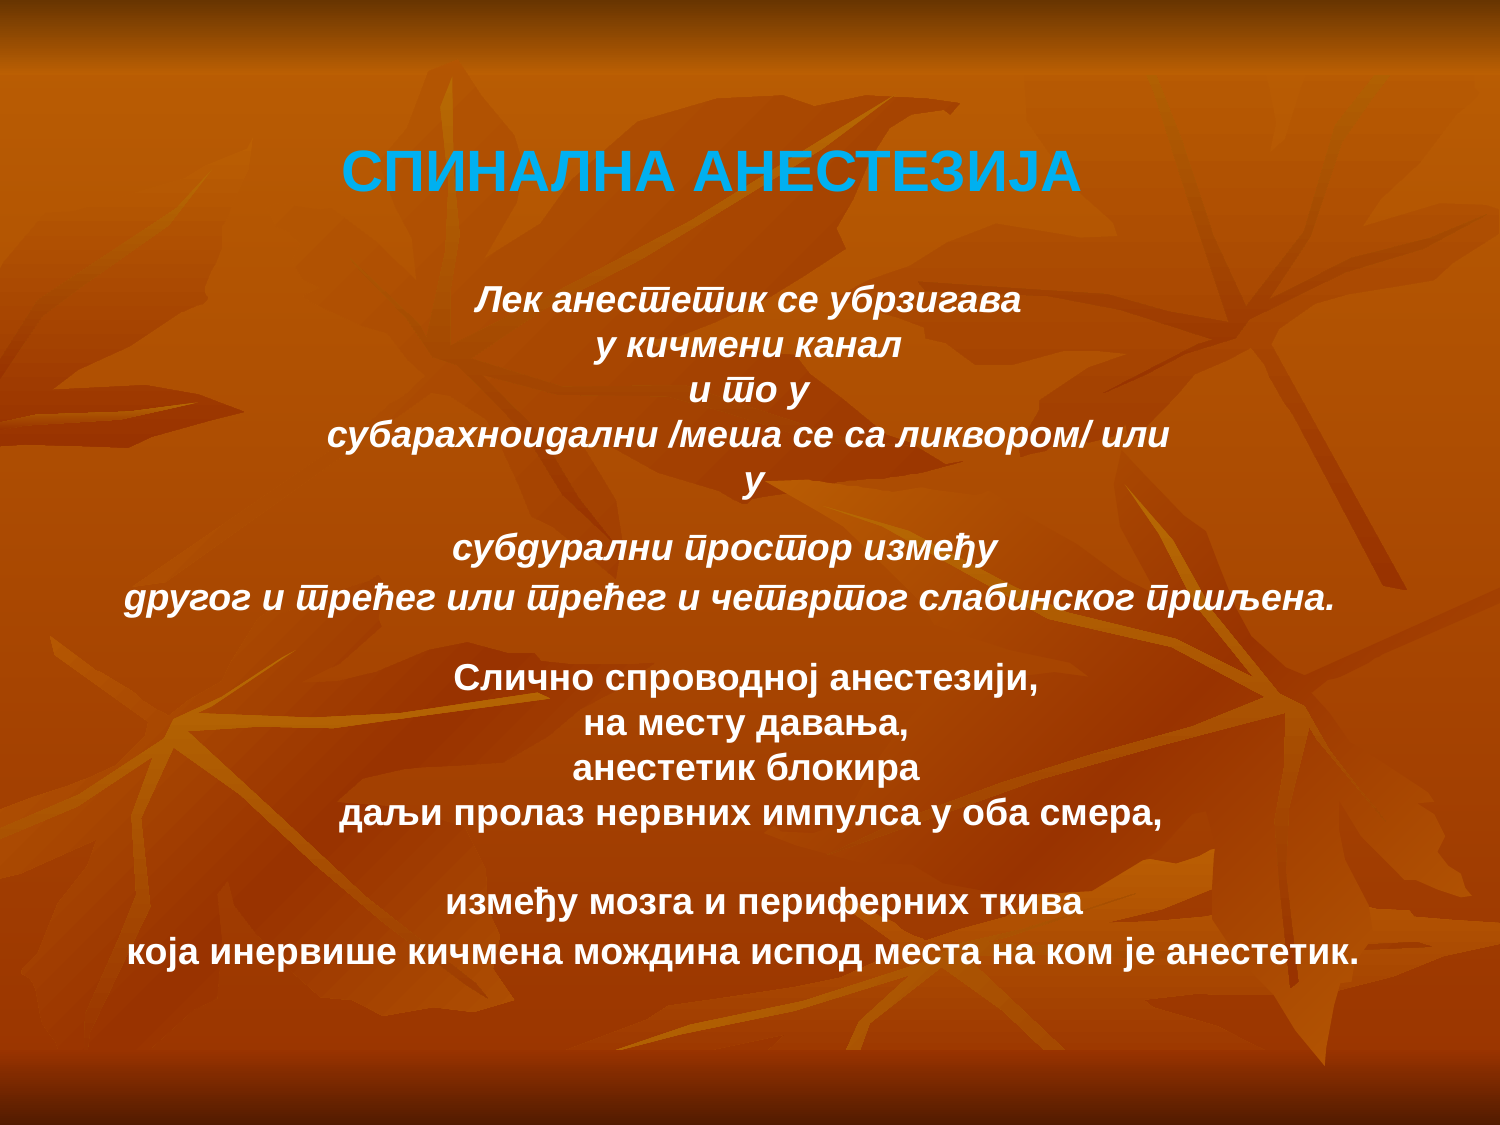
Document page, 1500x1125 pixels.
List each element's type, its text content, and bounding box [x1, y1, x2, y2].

text_box СПИНАЛНА АНЕСТЕЗИЈА [326, 125, 1098, 211]
text_box Лек анестетик се убрзигава у кичмени канал и то у субарахноидални /меша се са ликвором/ или у [301, 267, 1197, 507]
text_box субдурални простор између другог и трећег или трећег и четвртог слабинског пршљена. [98, 515, 1352, 626]
text_box између мозга и периферних ткива која инервише кичмена мождина испод места на ком је анестетик. [111, 869, 1428, 980]
text_box Слично спроводној анестезији, на месту давања, анестетик блокира даљи пролаз нервних импулса у оба смера, [324, 645, 1179, 840]
